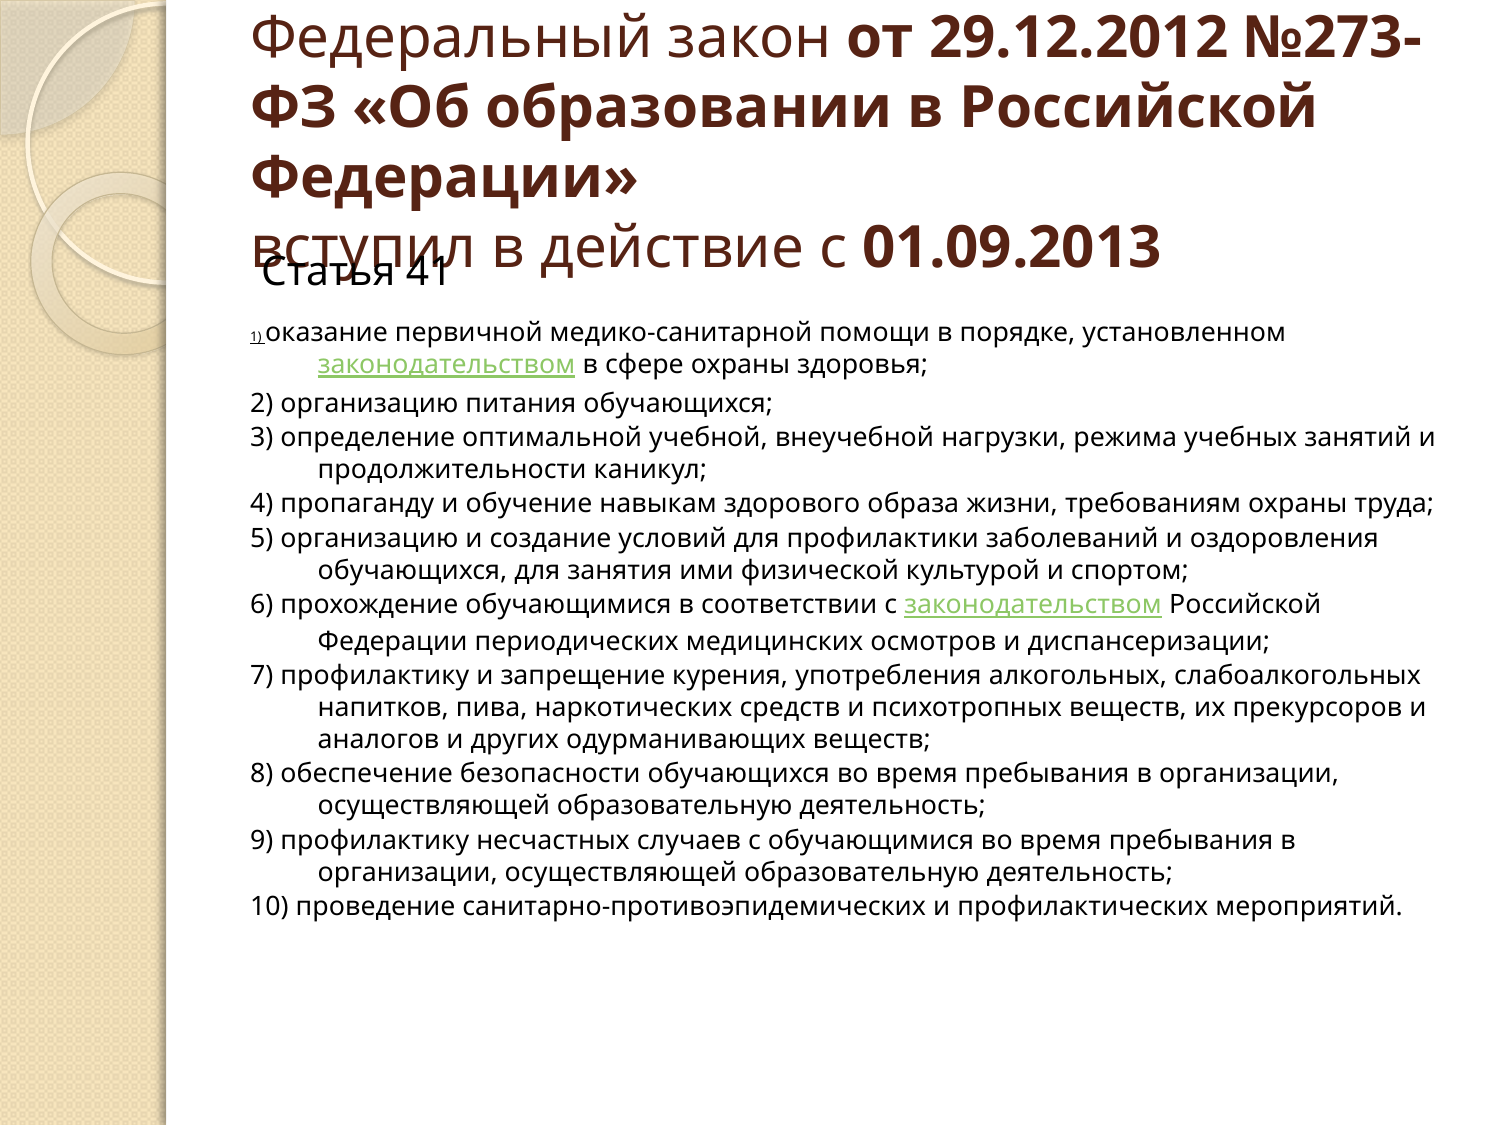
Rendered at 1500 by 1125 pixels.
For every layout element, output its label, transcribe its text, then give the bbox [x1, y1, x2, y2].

list Статья 41 1) оказание первичной медико-санитарной помощи в порядке, установленном законодательством в сфере охраны здоровья; 2) организацию питания обучающихся; 3) определение оптимальной учебной, внеучебной нагрузки, режима учебных занятий и продолжительности каникул; 4) пропаганду и обучение навыкам здорового образа жизни, требованиям охраны труда; 5) организацию и создание условий для профилактики заболеваний и оздоровления обучающихся, для занятия ими физической культурой и спортом; 6) прохождение обучающимися в соответствии с законодательством Российской Федерации периодических медицинских осмотров и диспансеризации; 7) профилактику и запрещение курения, употребления алкогольных, слабоалкогольных напитков, пива, наркотических средств и психотропных веществ, их прекурсоров и аналогов и других одурманивающих веществ; 8) обеспечение безопасности обучающихся во время пребывания в организации, осуществляющей образовательную деятельность; 9) профилактику несчастных случаев с обучающимися во время пребывания в организации, осуществляющей образовательную деятельность; 10) проведение санитарно-противоэпидемических и профилактических мероприятий. [235, 237, 1466, 1025]
title Федеральный закон от 29.12.2012 №273-ФЗ «Об образовании в Российской Федерации» вступил в действие с 01.09.2013 [235, 45, 1466, 233]
